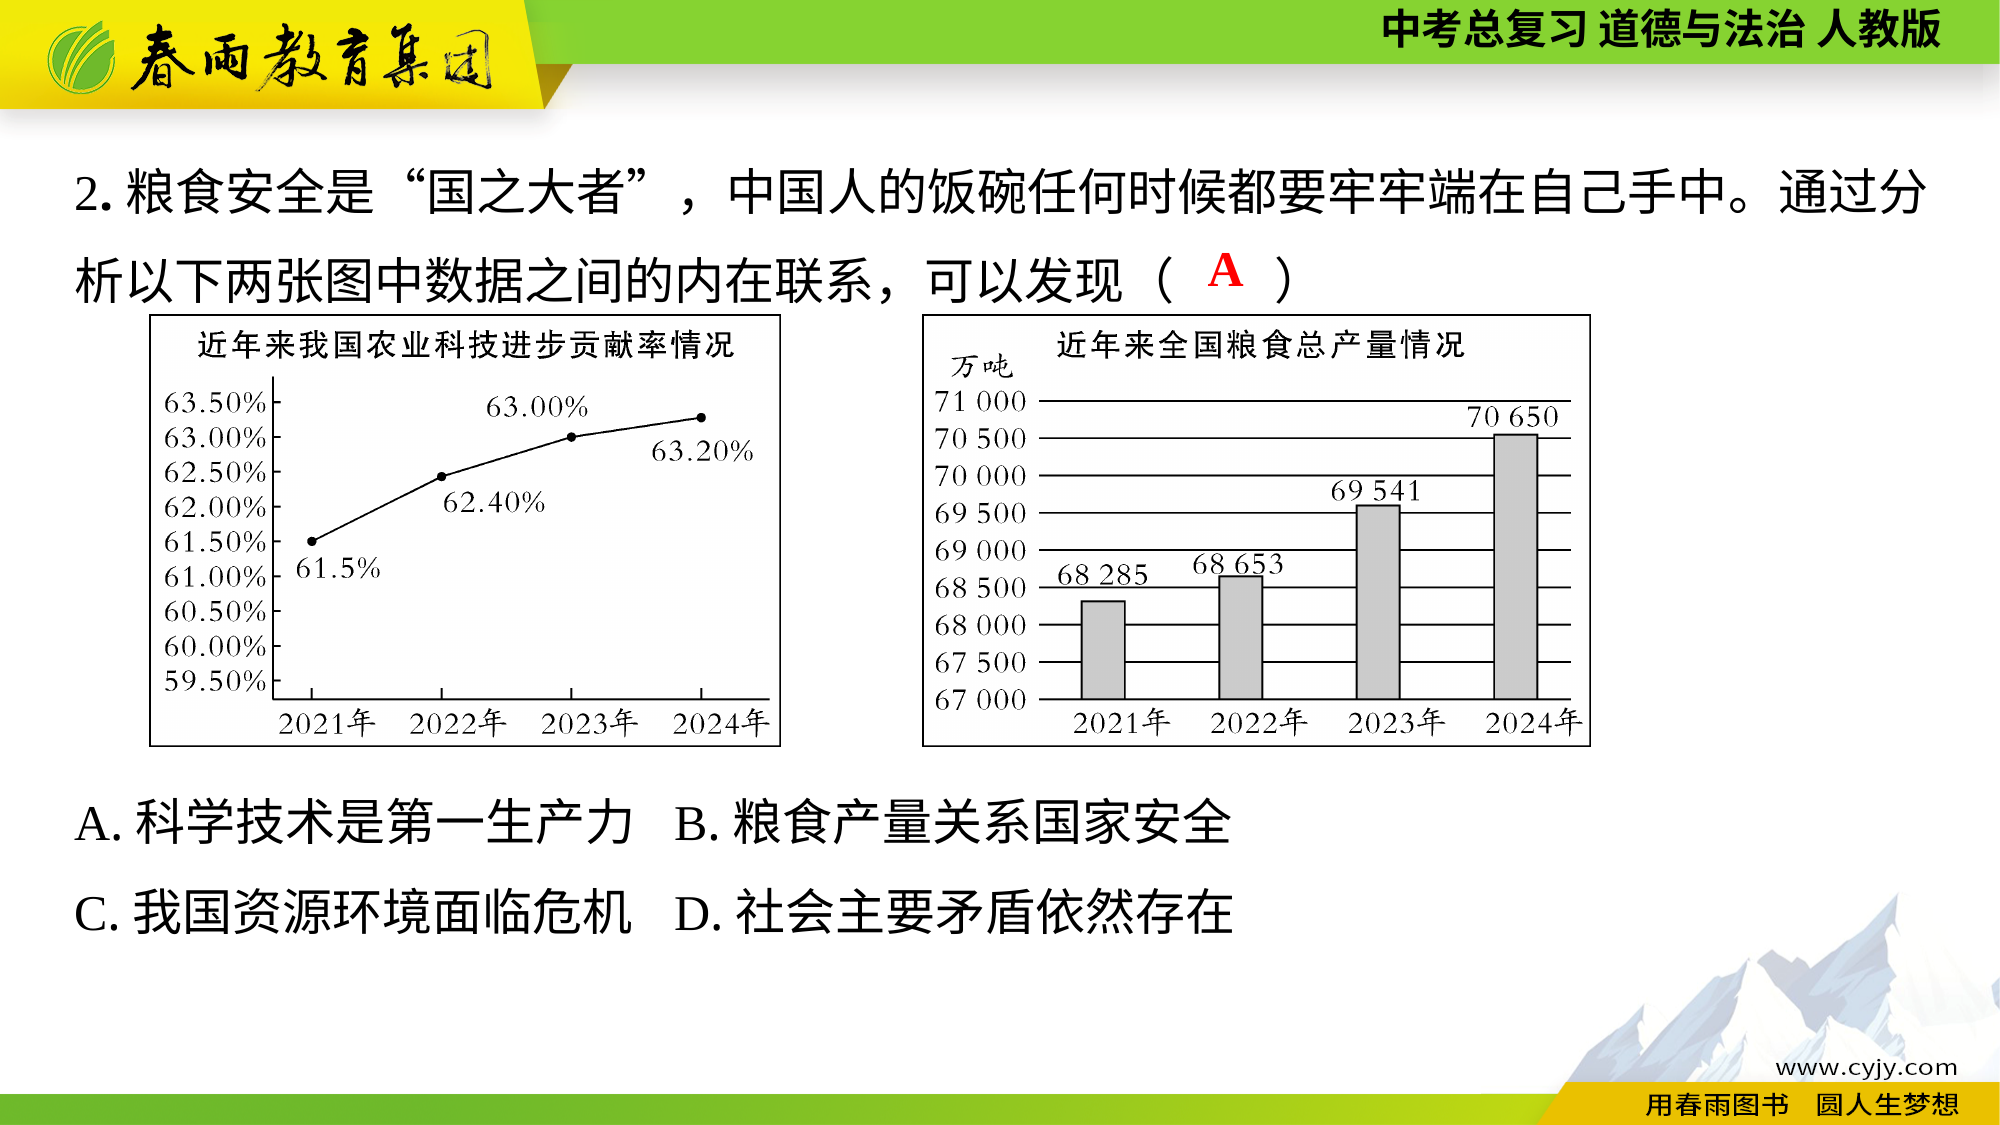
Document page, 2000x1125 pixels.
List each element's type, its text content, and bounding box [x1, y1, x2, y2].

picture [0, 0, 2000, 1125]
text_box A [1192, 229, 1259, 305]
list 2.粮食安全是“国之大者”，中国人的饭碗任何时候都要牢牢端在自己手中。通过分析以下两张图中数据之间的内在联系，可以发现（ ） A.科学技术是第一生产力 B.粮食产量关系国家安全 C.我国资源环境面临危机 D.社会主要矛盾依然存在 [59, 122, 1944, 956]
